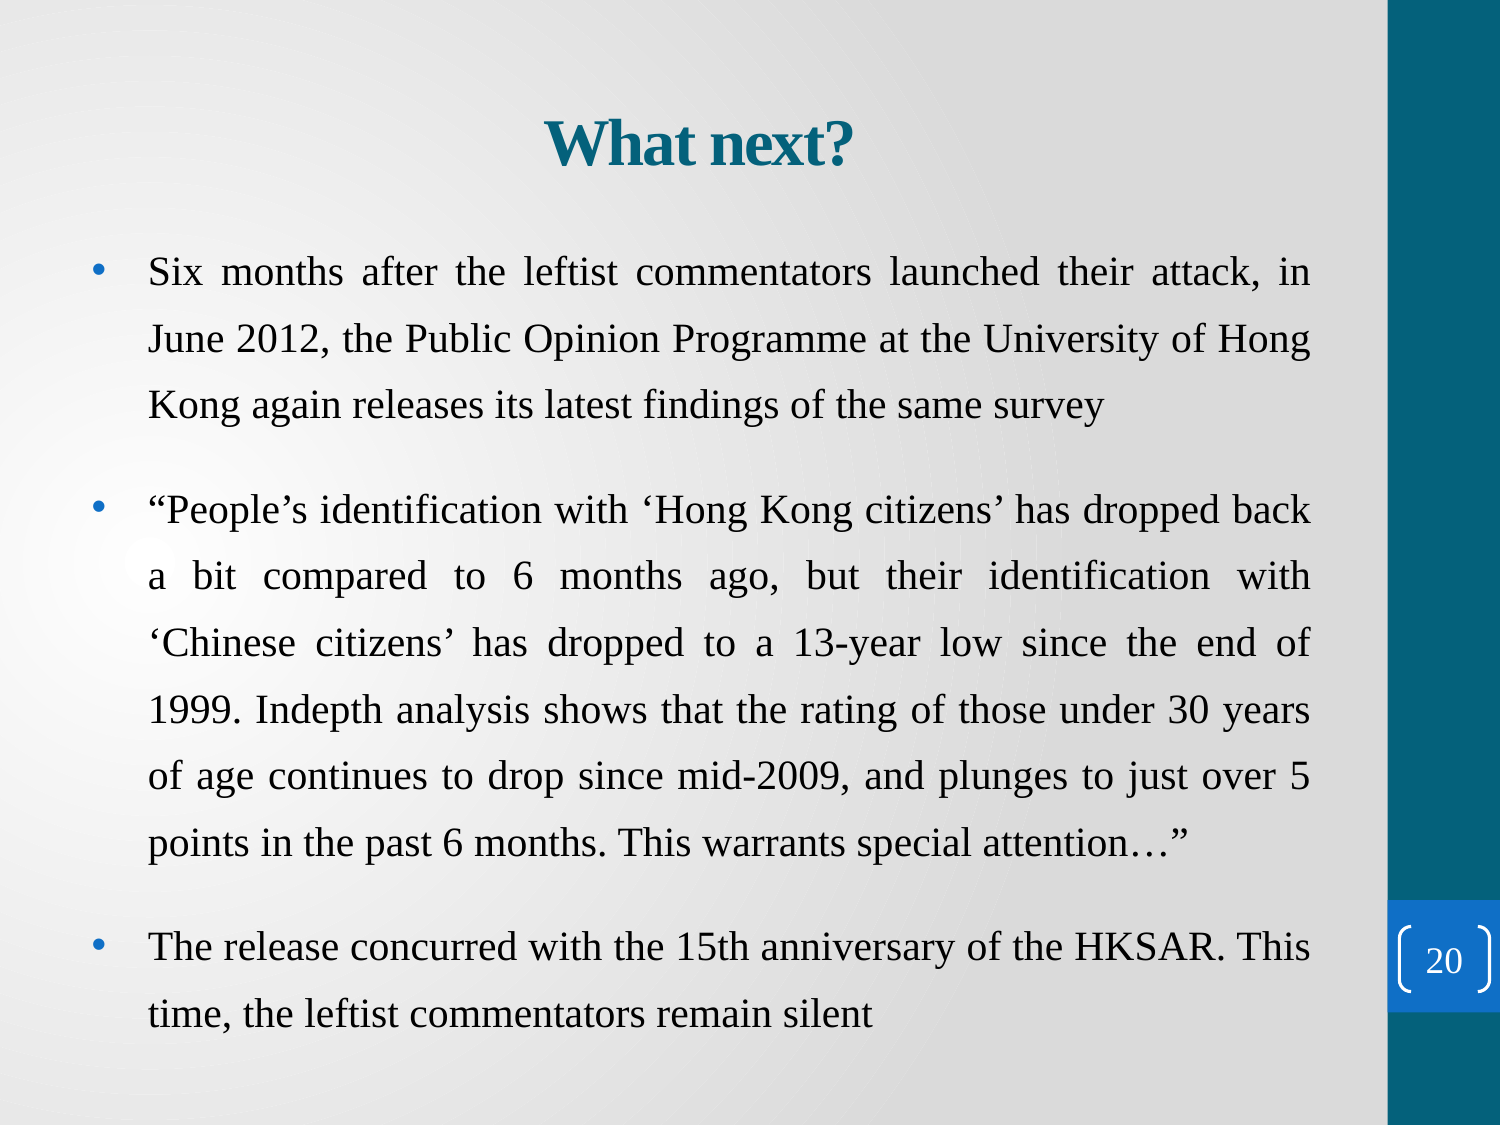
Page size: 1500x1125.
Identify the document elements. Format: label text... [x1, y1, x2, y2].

title What next? [75, 45, 1325, 233]
text_box Six months after the leftist commentators launched their attack, in June 2012, the Public Opinion Programme at the University of Hong Kong again releases its latest findings of the same survey “People’s identification with ‘Hong Kong citizens’ has dropped back a bit compared to 6 months ago, but their identification with ‘Chinese citizens’ has dropped to a 13-year low since the end of 1999. Indepth analysis shows that the rating of those under 30 years of age continues to drop since mid-2009, and plunges to just over 5 points in the past 6 months. This warrants special attention…” The release concurred with the 15th anniversary of the HKSAR. This time, the leftist commentators remain silent [76, 219, 1327, 1055]
slide_number 20 [1397, 924, 1492, 994]
